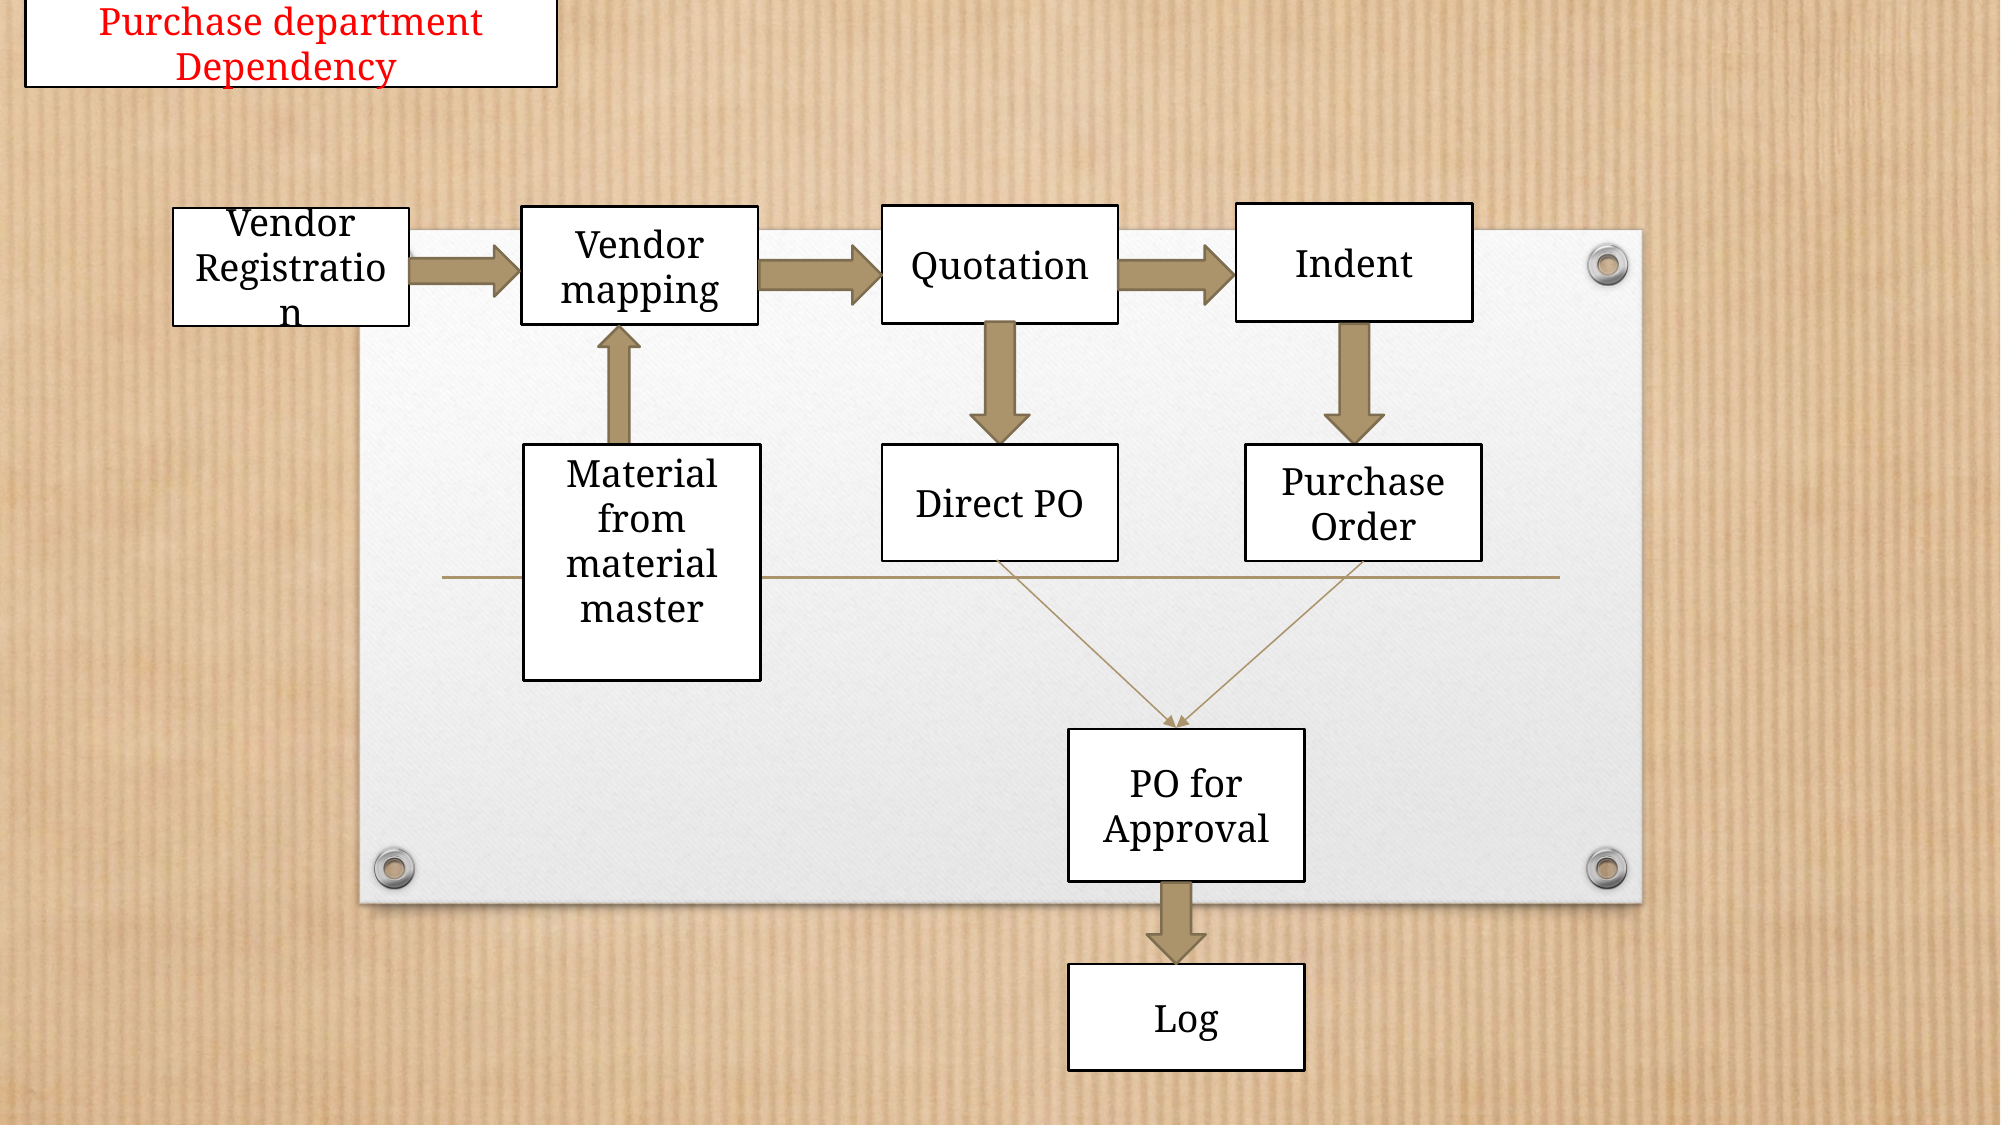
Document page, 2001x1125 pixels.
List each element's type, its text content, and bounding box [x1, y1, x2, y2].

text_box Log [1067, 963, 1306, 1072]
text_box [1145, 881, 1207, 965]
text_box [996, 559, 1177, 729]
text_box Quotation [881, 204, 1119, 325]
text_box [597, 325, 642, 443]
text_box [1116, 244, 1236, 306]
text_box Indent [1235, 202, 1474, 323]
picture [0, 0, 2001, 1125]
text_box Purchase Order [1244, 443, 1483, 562]
text_box Material from material master [522, 443, 762, 682]
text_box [1177, 560, 1364, 729]
text_box Vendor mapping [520, 205, 759, 326]
text_box Vendor Registration [172, 207, 410, 327]
text_box PO for Approval [1067, 729, 1306, 883]
text_box [757, 244, 883, 306]
text_box Purchase department Dependency [24, 0, 558, 88]
text_box Direct PO [881, 443, 1119, 562]
text_box [407, 244, 521, 298]
text_box [1323, 322, 1386, 443]
text_box [969, 320, 1031, 443]
